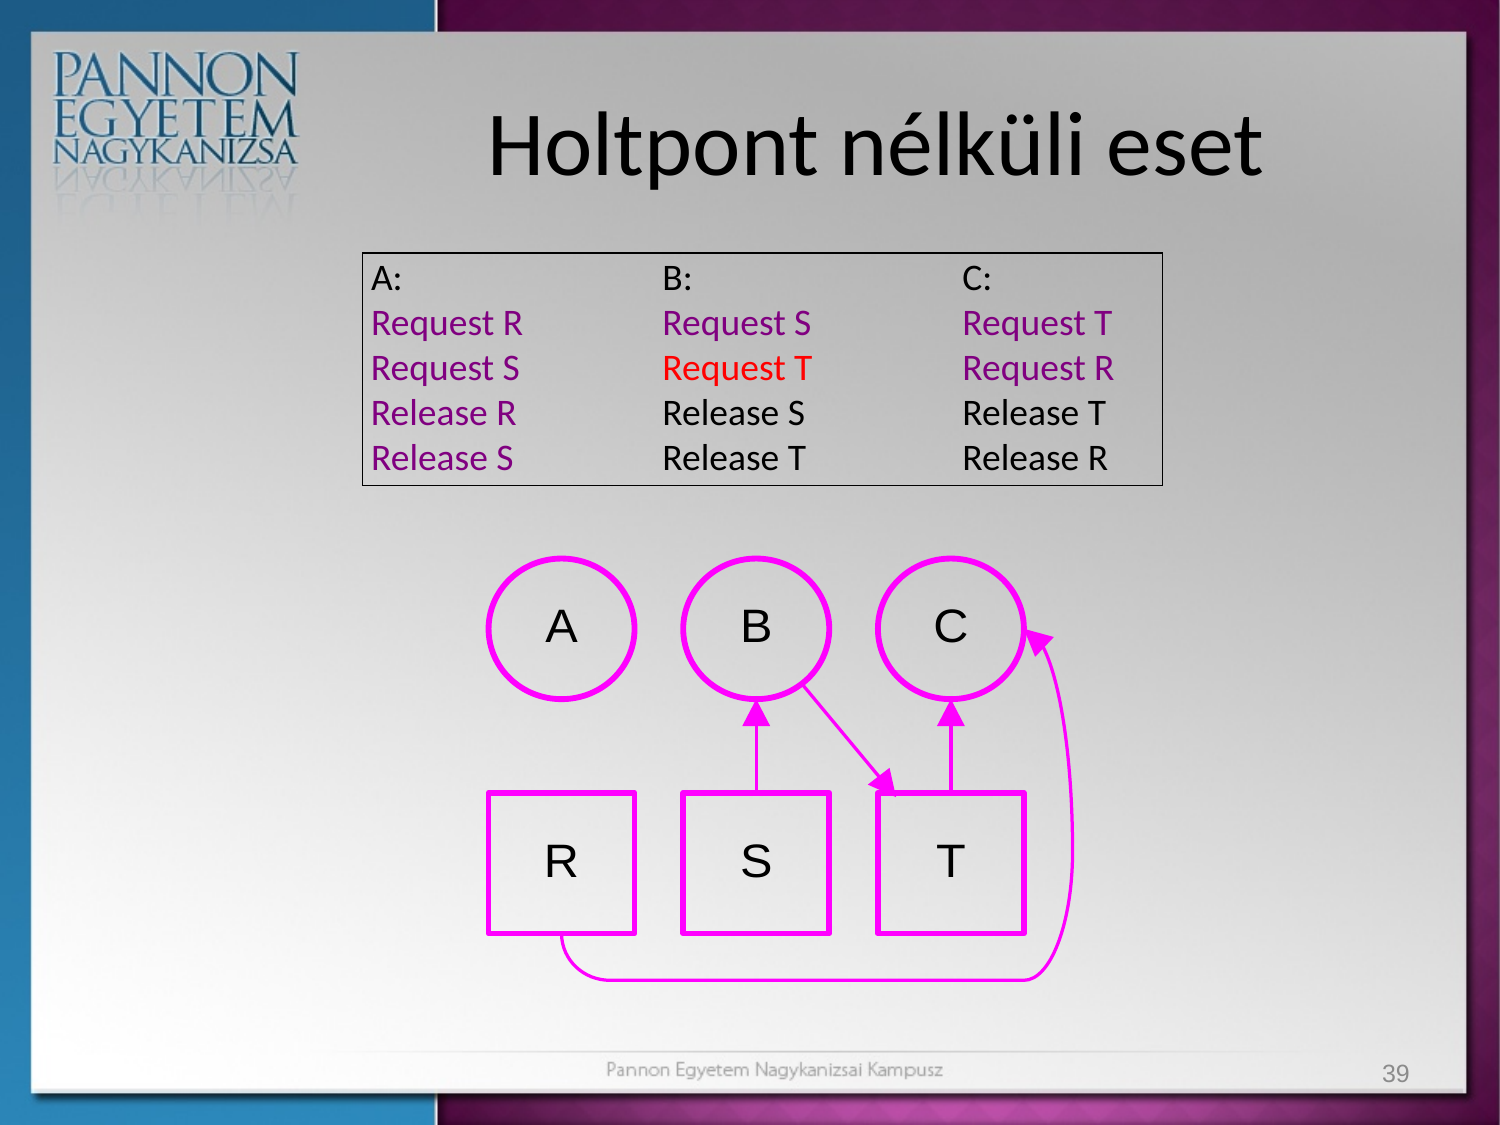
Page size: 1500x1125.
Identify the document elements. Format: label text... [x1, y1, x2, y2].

slide_number 39 [1074, 1042, 1425, 1103]
picture [0, 0, 1500, 1125]
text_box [412, 549, 1101, 1006]
title Holtpont nélküli eset [328, 45, 1425, 233]
text_box A: B: C: Request R Request S Request T Request S Request T Request R Release R Release S Release T Release S Release T Release R [362, 253, 1163, 486]
